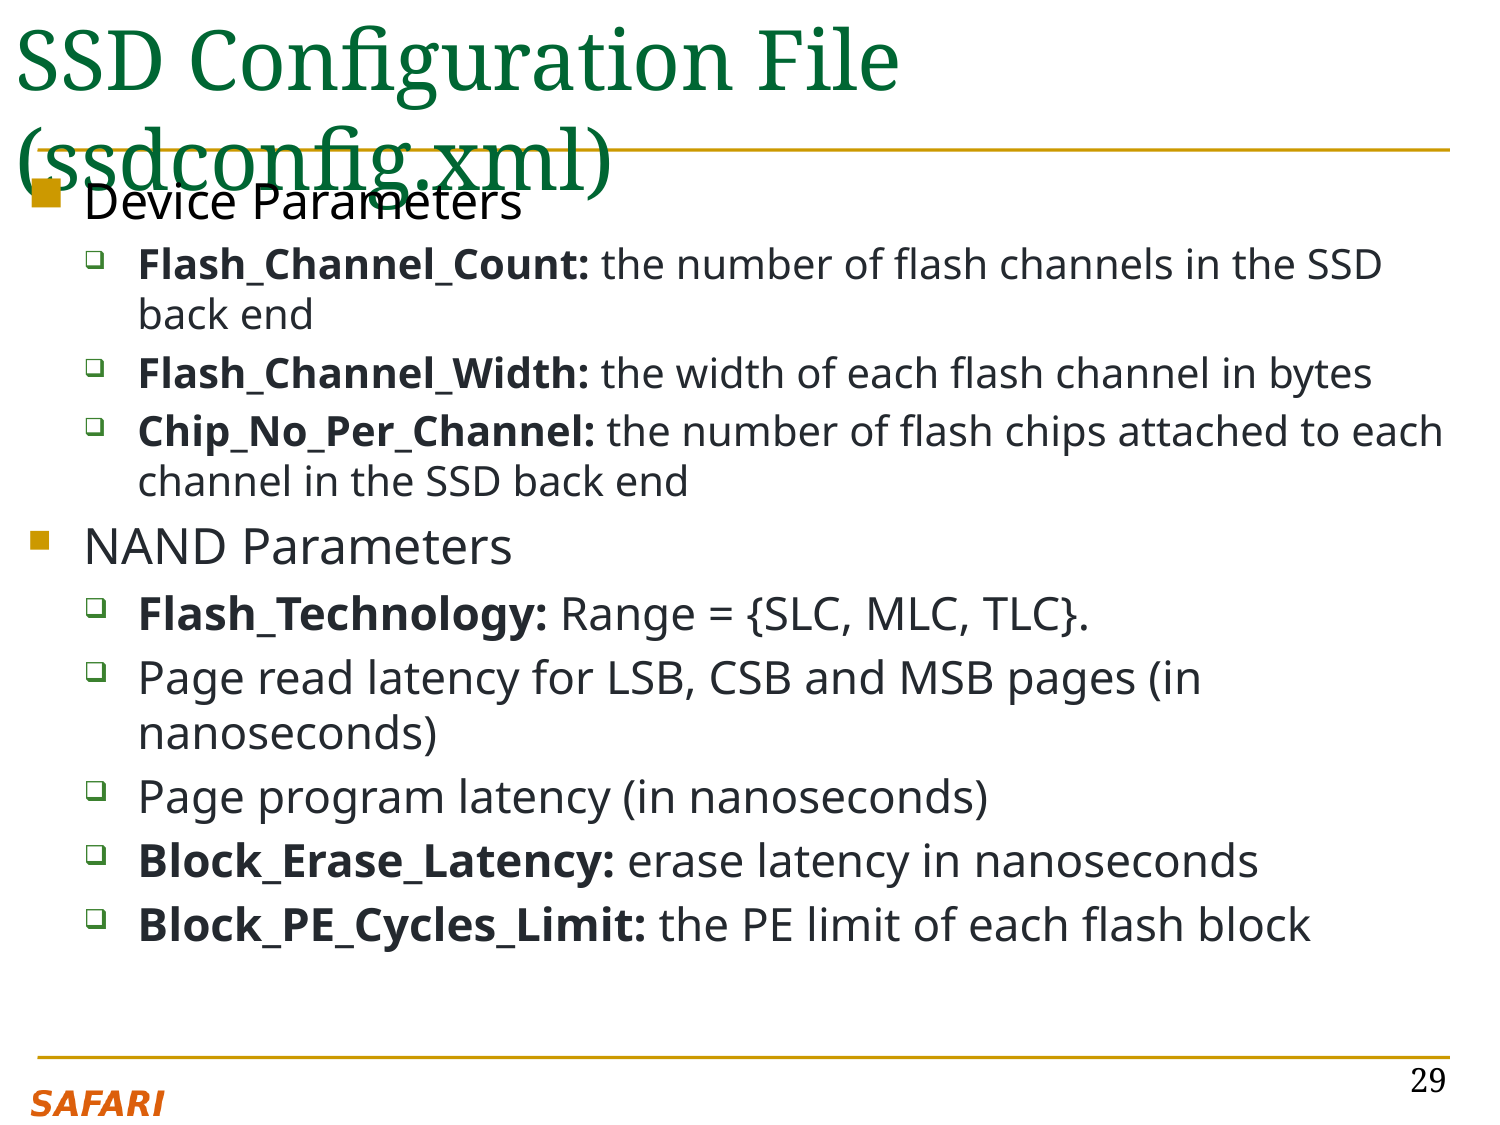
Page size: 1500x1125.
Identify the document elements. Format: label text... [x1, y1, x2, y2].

slide_number 29 [1111, 1050, 1462, 1112]
picture [29, 1083, 169, 1124]
title SSD Configuration File (ssdconfig.xml) [0, 0, 1500, 138]
list Device Parameters Flash_Channel_Count: the number of flash channels in the SSD back end Flash_Channel_Width: the width of each flash channel in bytes Chip_No_Per_Channel: the number of flash chips attached to each channel in the SSD back end NAND Parameters Flash_Technology: Range = {SLC, MLC, TLC}. Page read latency for LSB, CSB and MSB pages (in nanoseconds) Page program latency (in nanoseconds) Block_Erase_Latency: erase latency in nanoseconds Block_PE_Cycles_Limit: the PE limit of each flash block [12, 162, 1488, 1050]
